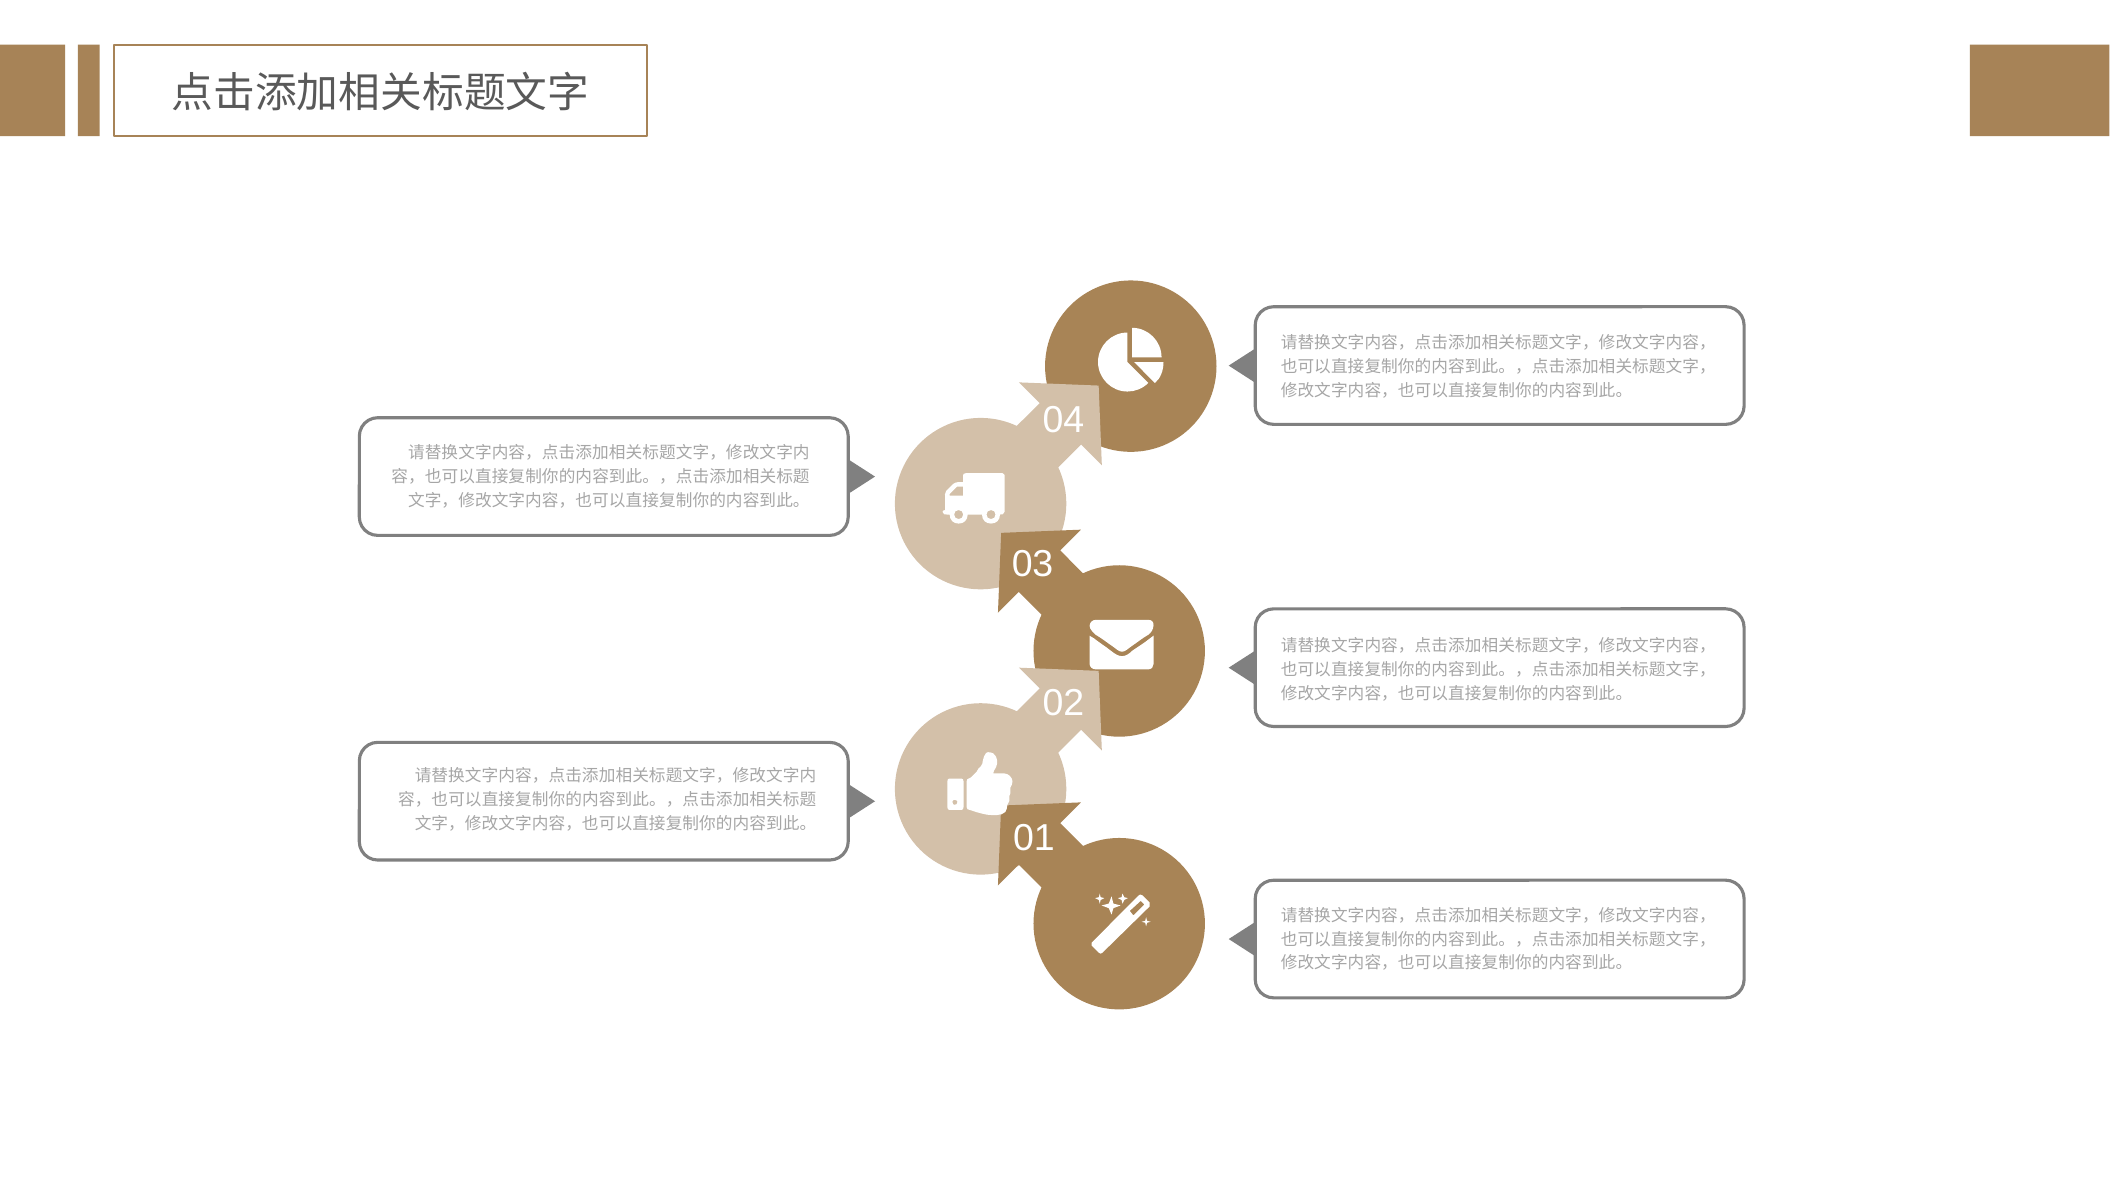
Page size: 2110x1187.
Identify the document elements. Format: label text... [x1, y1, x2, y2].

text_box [923, 633, 1096, 887]
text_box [359, 417, 875, 536]
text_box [1228, 608, 1745, 727]
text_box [1004, 768, 1177, 1022]
text_box 点击添加相关标题文字 [135, 44, 625, 137]
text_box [1004, 495, 1177, 749]
text_box [1132, 327, 1162, 358]
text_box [1228, 306, 1745, 425]
text_box [1134, 362, 1164, 383]
text_box [1045, 279, 1218, 453]
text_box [1228, 880, 1745, 998]
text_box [923, 348, 1096, 602]
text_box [359, 742, 875, 860]
text_box [1098, 332, 1149, 392]
